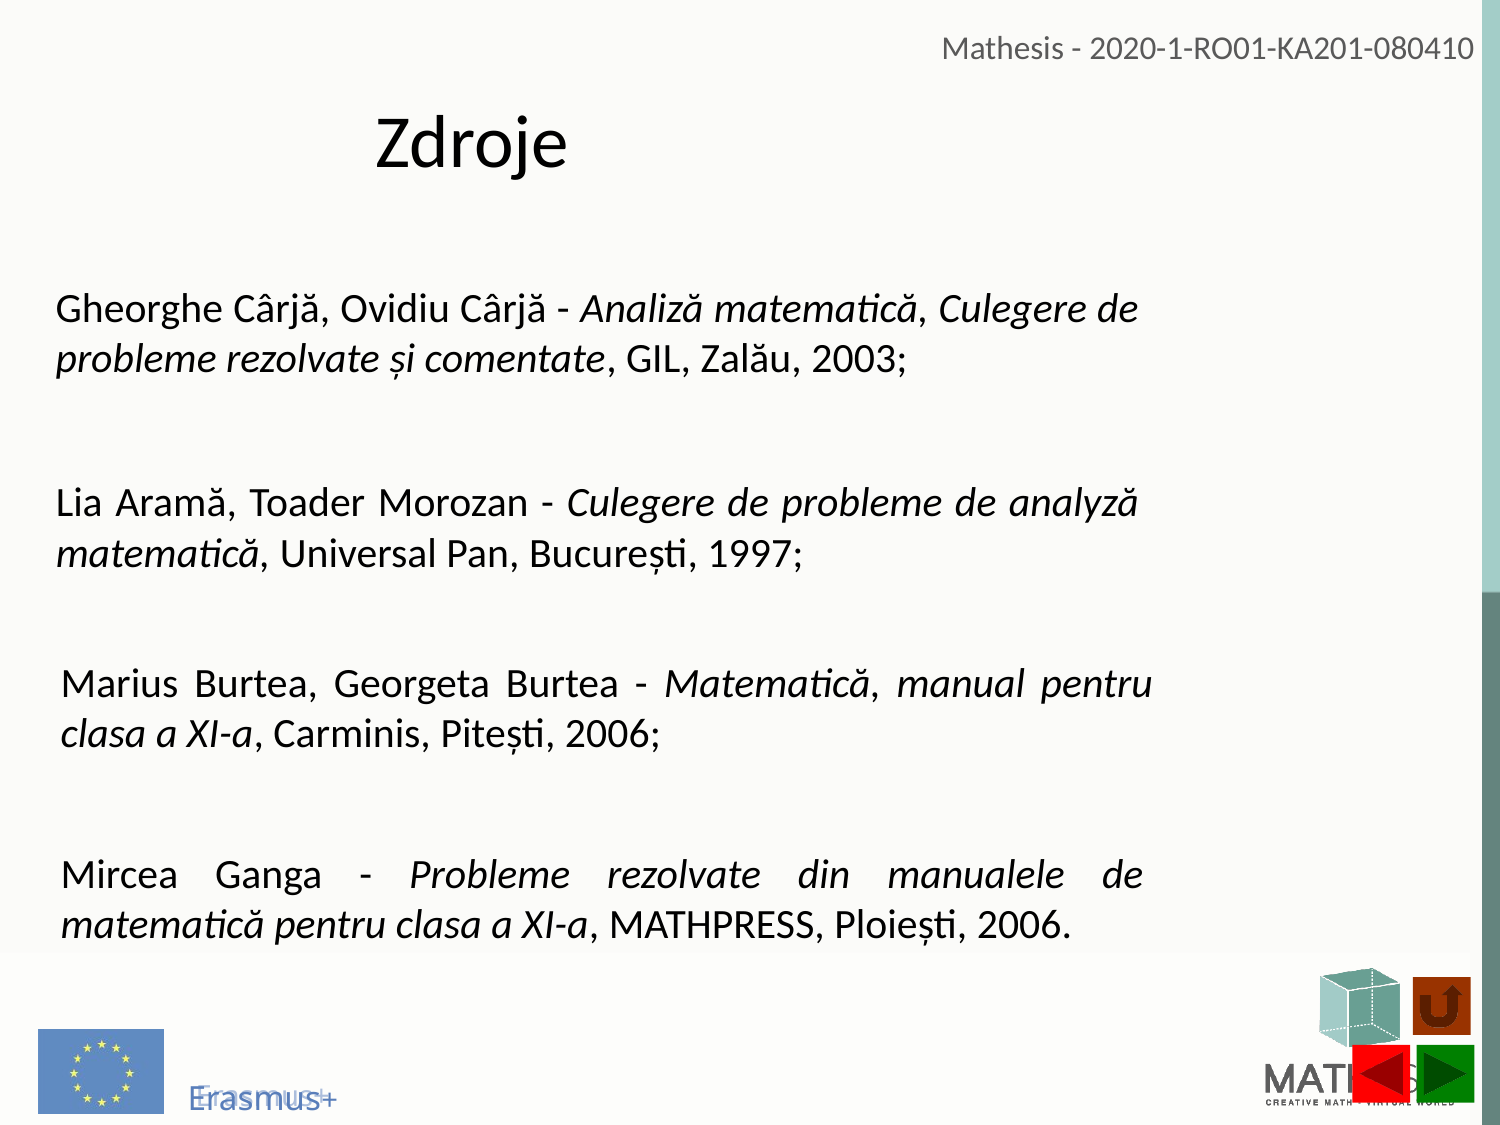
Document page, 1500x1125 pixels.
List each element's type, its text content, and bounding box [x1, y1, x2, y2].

text_box Lia Aramă, Toader Morozan - Culegere de probleme de analyză matematică, Universal Pan, Bucureşti, 1997; [41, 467, 1154, 583]
text_box [1352, 1044, 1411, 1103]
text_box Zdroje [182, 72, 762, 203]
text_box [1412, 977, 1471, 1035]
text_box Mircea Ganga - Probleme rezolvate din manualele de matematică pentru clasa a XI-a, MATHPRESS, Ploieşti, 2006. [45, 839, 1159, 955]
text_box Marius Burtea, Georgeta Burtea - Matematică, manual pentru clasa a XI-a, Carminis, Piteşti, 2006; [45, 648, 1168, 763]
text_box Gheorghe Cârjă, Ovidiu Cârjă - Analiză matematică, Culegere de probleme rezolvate şi comentate, GIL, Zalău, 2003; [40, 273, 1154, 389]
text_box [1416, 1044, 1475, 1103]
